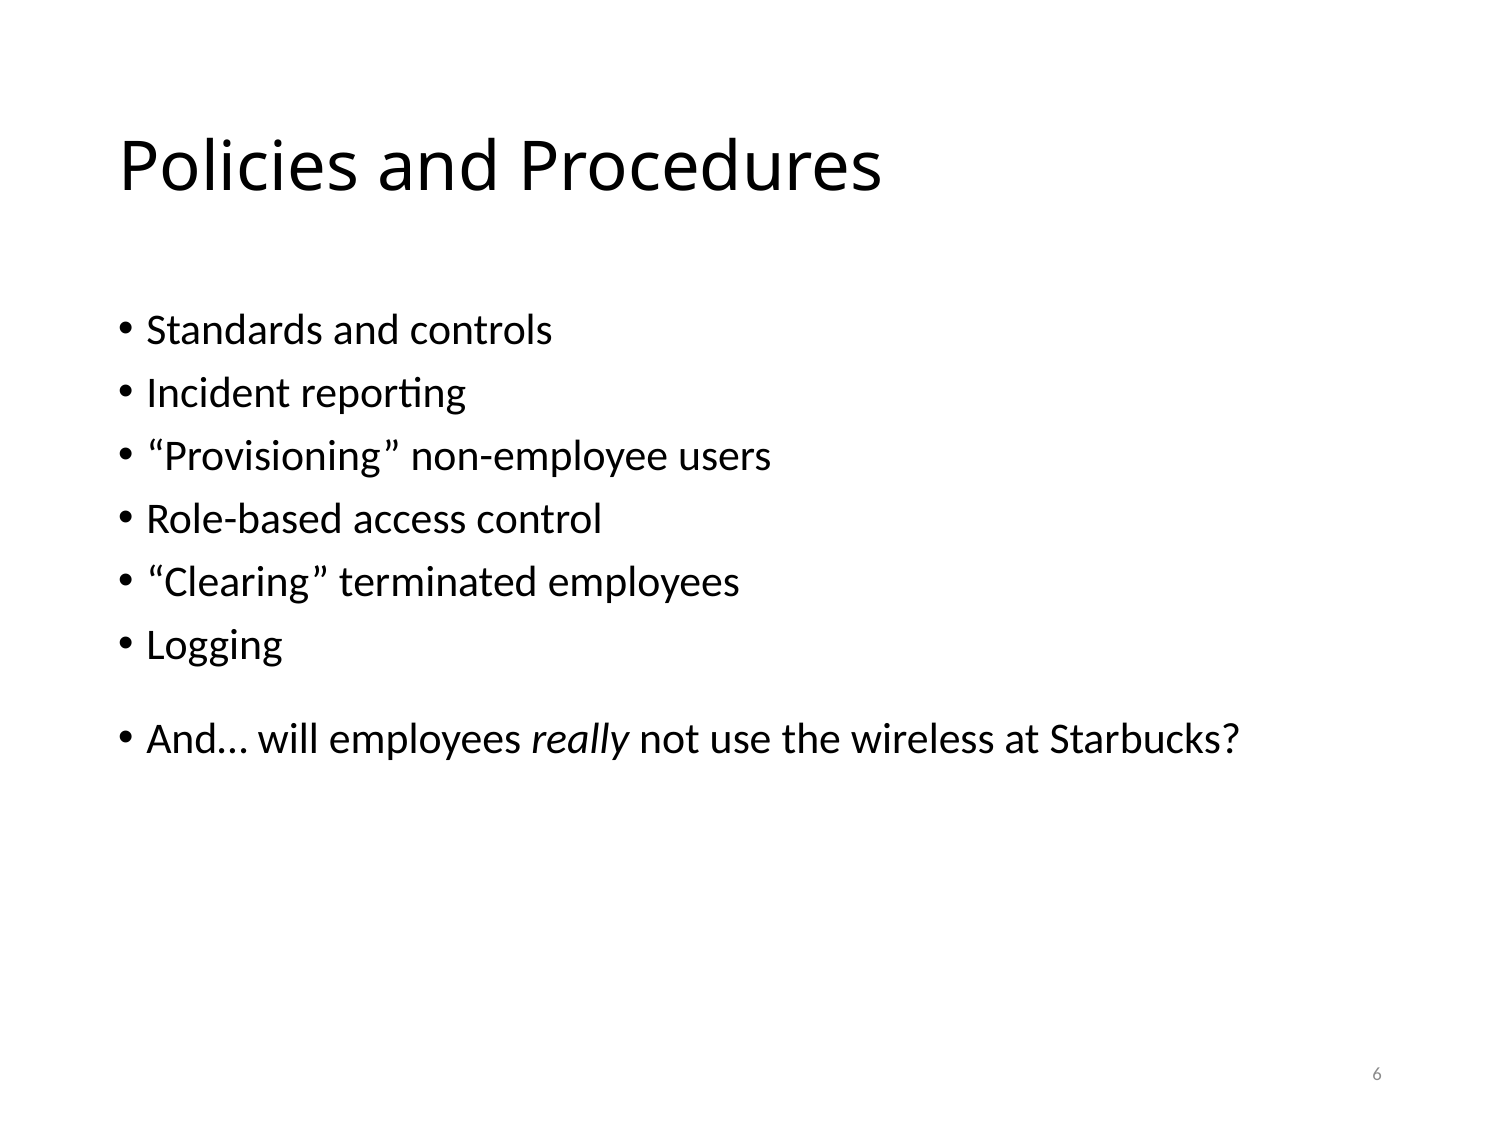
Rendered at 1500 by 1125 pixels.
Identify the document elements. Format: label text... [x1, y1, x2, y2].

list Standards and controls Incident reporting “Provisioning” non-employee users Role-based access control “Clearing” terminated employees Logging And… will employees really not use the wireless at Starbucks? [103, 299, 1397, 1014]
title Policies and Procedures [103, 59, 1397, 278]
slide_number 6 [1059, 1042, 1397, 1103]
